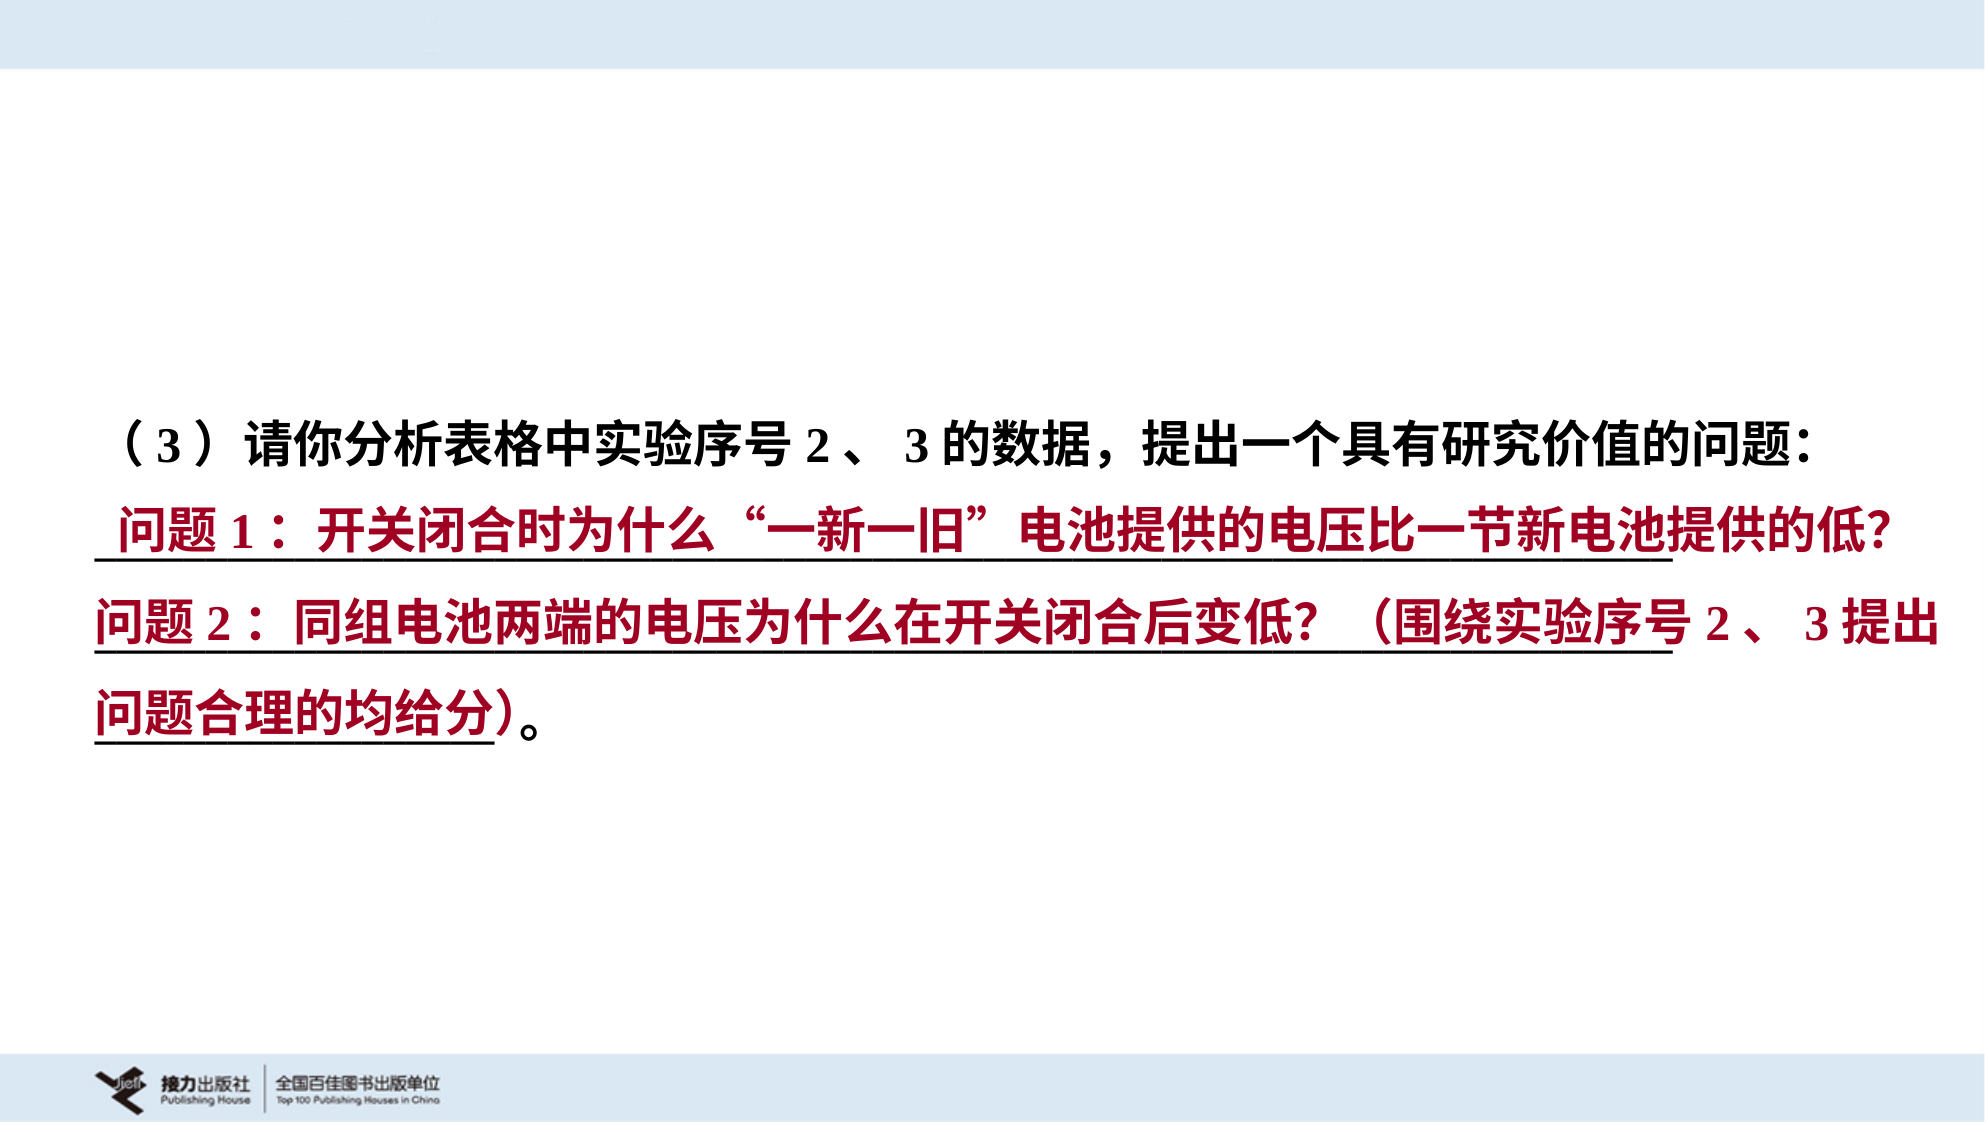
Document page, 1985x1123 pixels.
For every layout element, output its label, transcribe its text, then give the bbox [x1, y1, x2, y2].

text_box （3）请你分析表格中实验序号2、3的数据，提出一个具有研究价值的问题： _______________________________________________________________________ _______________________________________________________________________ __________________ 。 [94, 381, 1892, 466]
picture [0, 0, 1985, 1122]
text_box 问题1：开关闭合时为什么“一新一旧”电池提供的电压比一节新电池提供的低？ 问题2：同组电池两端的电压为什么在开关闭合后变低？（围绕实验序号2、3提出 问题合理的均给分） [94, 466, 1892, 742]
text_box （3）请你分析表格中实验序号2、3的数据，提出一个具有研究价值的问题： _______________________________________________________________________ _______________________________________________________________________ __________________ 。 [94, 742, 1892, 748]
